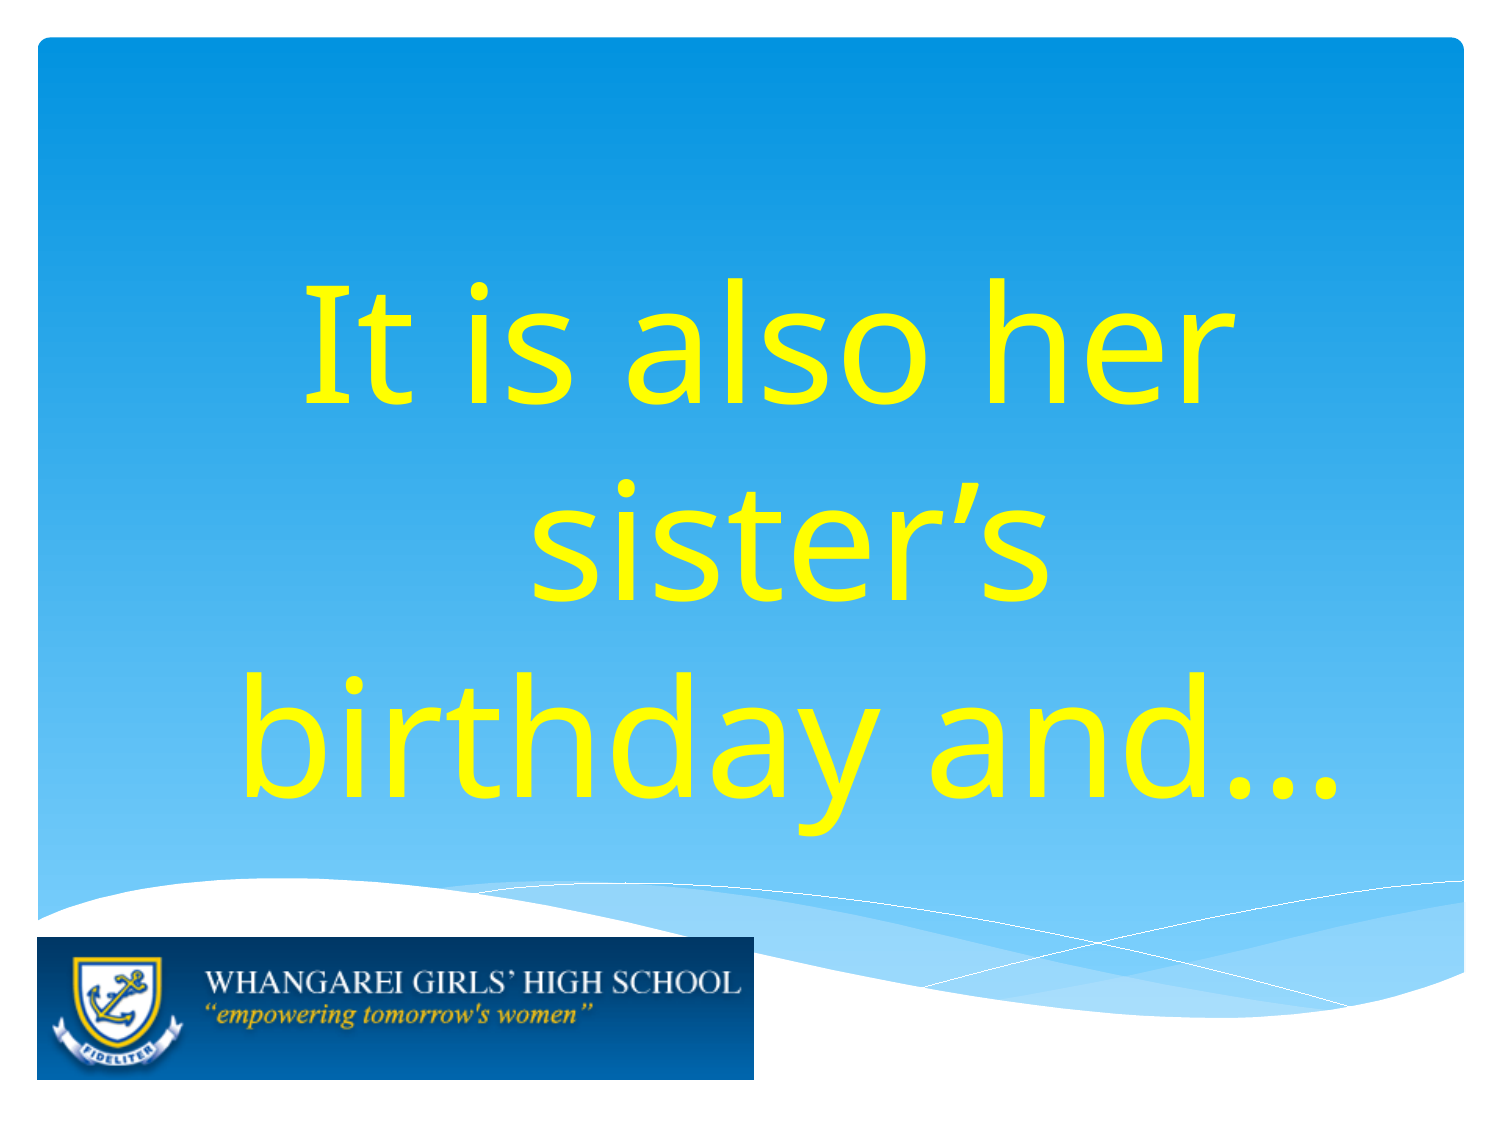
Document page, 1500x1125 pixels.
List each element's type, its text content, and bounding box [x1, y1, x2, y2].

text_box It is also her sister’s birthday and… [149, 231, 1391, 963]
picture [37, 937, 754, 1080]
